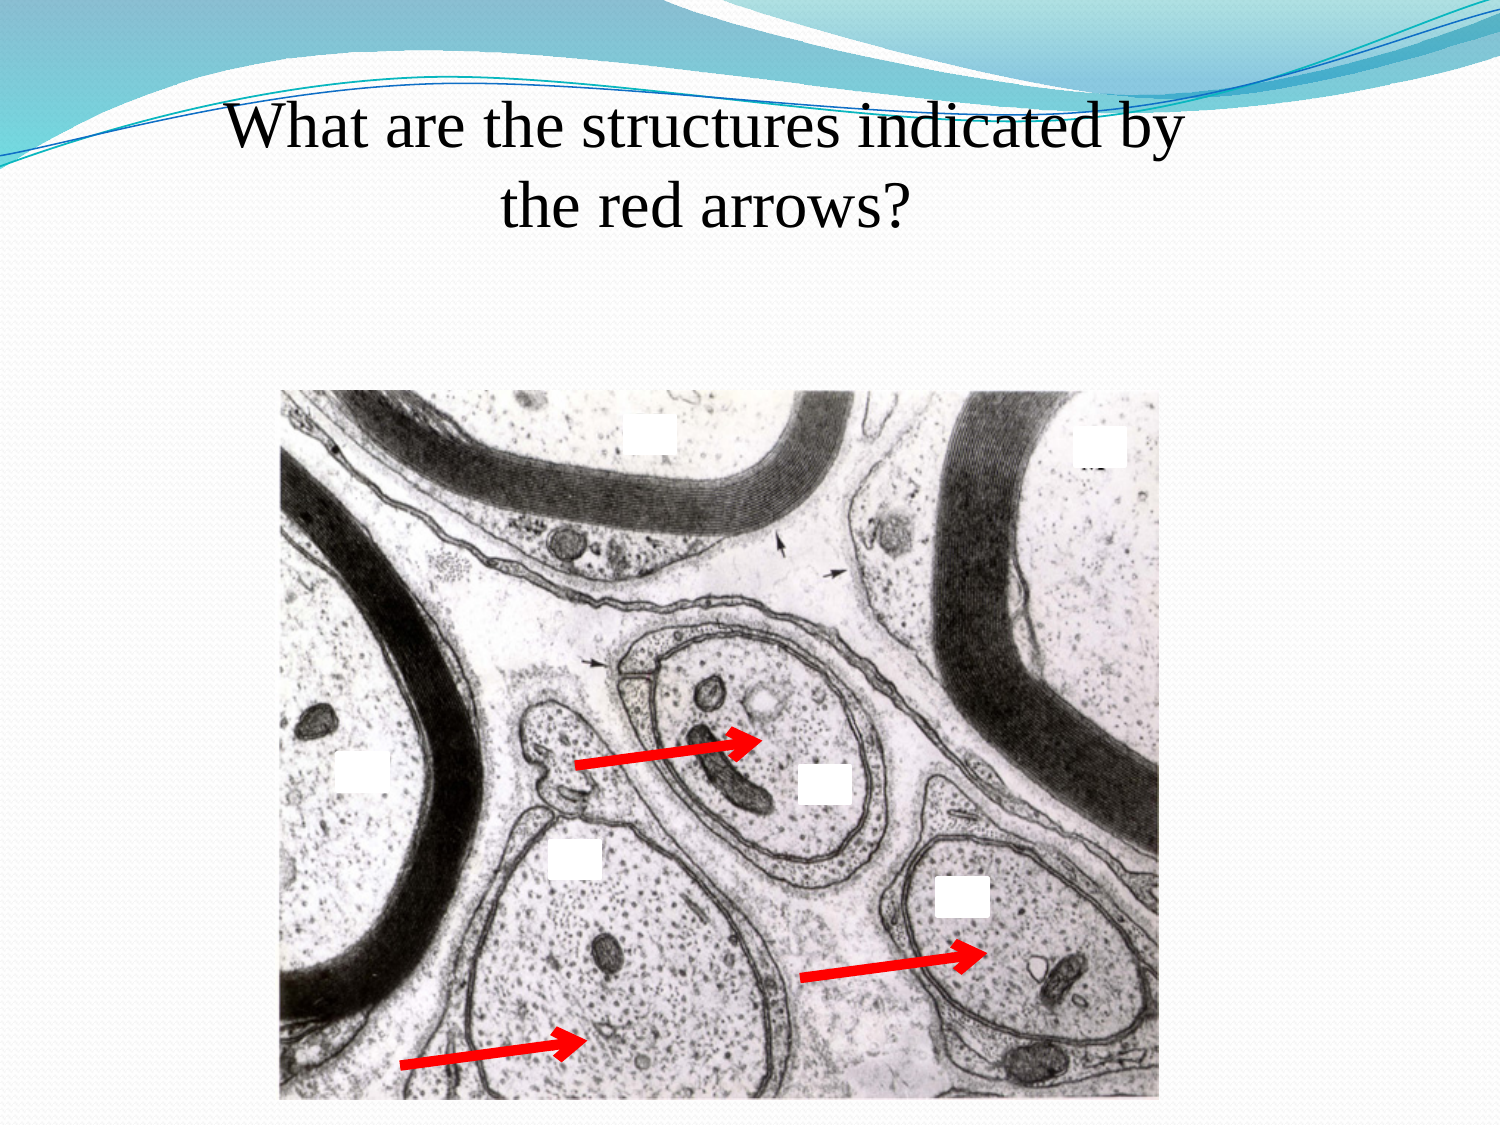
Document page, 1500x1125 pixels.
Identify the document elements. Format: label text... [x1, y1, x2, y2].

picture [274, 390, 1160, 1101]
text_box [574, 740, 763, 766]
text_box What are the structures indicated by the red arrows? [187, 73, 1225, 248]
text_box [799, 952, 988, 979]
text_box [399, 1040, 588, 1066]
